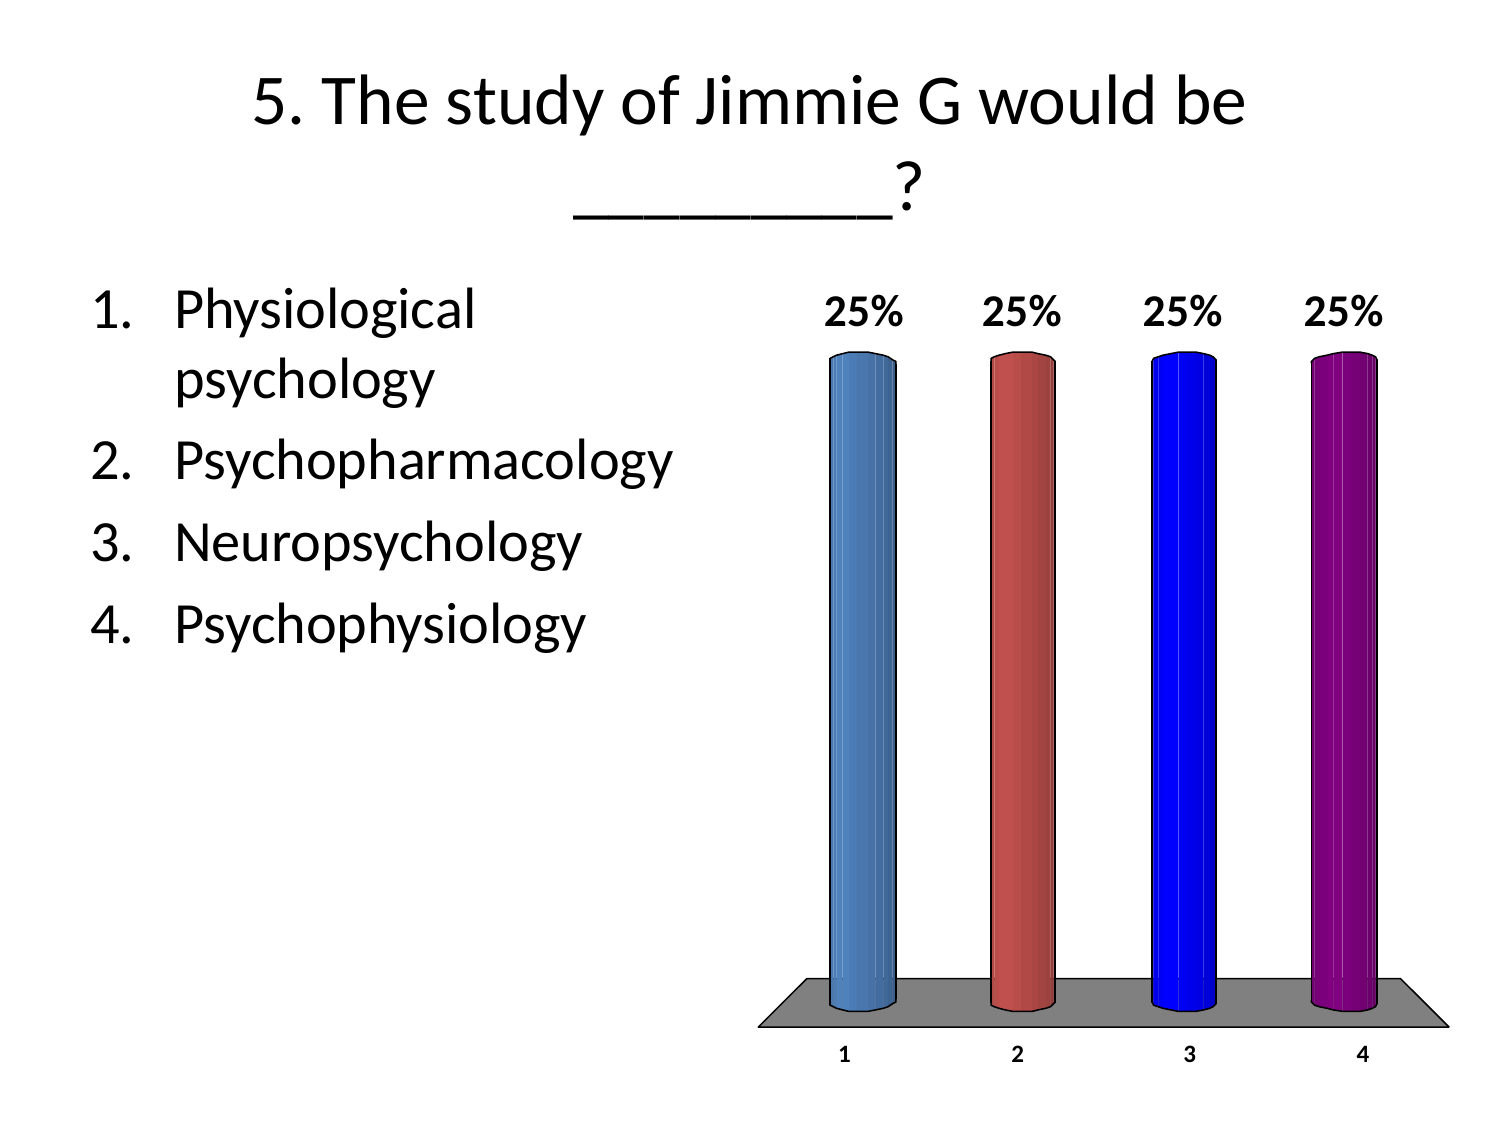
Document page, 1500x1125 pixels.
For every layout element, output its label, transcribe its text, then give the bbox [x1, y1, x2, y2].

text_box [739, 270, 1490, 1115]
title 5. The study of Jimmie G would be _________? [75, 45, 1425, 233]
list Physiological psychology Psychopharmacology Neuropsychology Psychophysiology [75, 262, 750, 1005]
